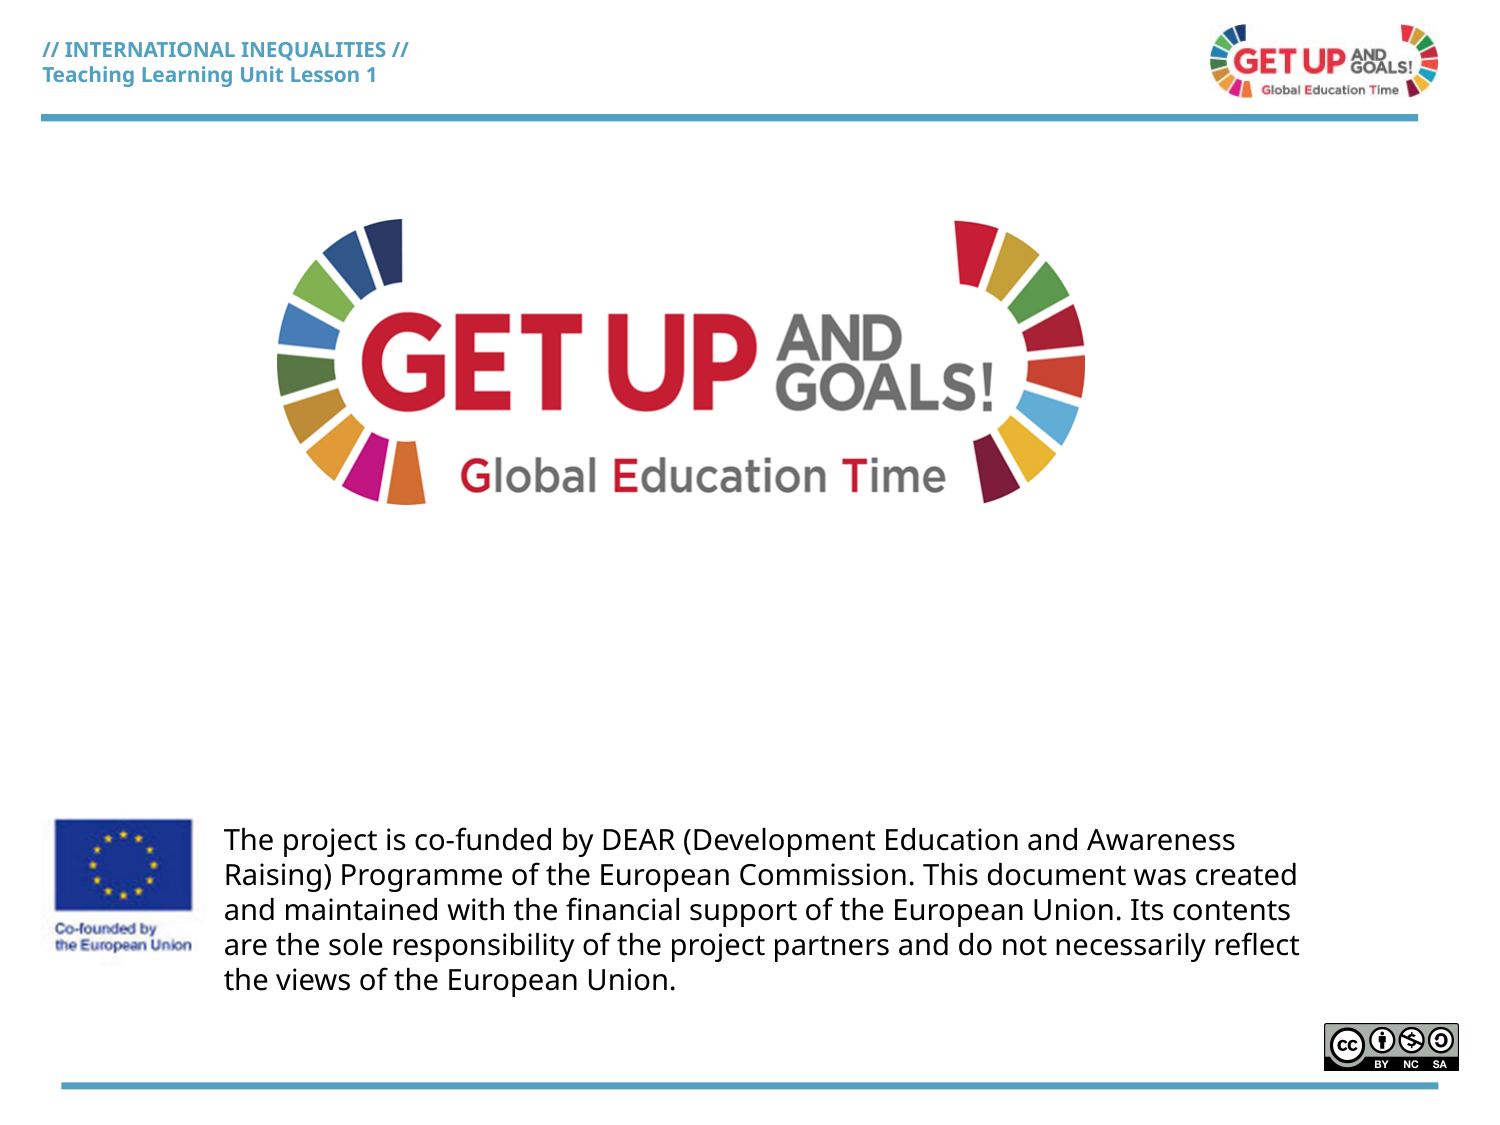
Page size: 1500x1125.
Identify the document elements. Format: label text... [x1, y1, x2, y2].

picture [41, 803, 207, 966]
text_box // INTERNATIONAL INEQUALITIES // Teaching Learning Unit Lesson 1 [29, 24, 492, 115]
text_box The project is co-funded by DEAR (Development Education and Awareness Raising) Programme of the European Commission. This document was created and maintained with the financial support of the European Union. Its contents are the sole responsibility of the project partners and do not necessarily reflect the views of the European Union. [208, 813, 1336, 1004]
text_box [61, 1082, 1439, 1090]
picture [1210, 24, 1438, 99]
text_box [41, 114, 1419, 122]
picture [1323, 1023, 1459, 1071]
picture [277, 219, 1085, 506]
